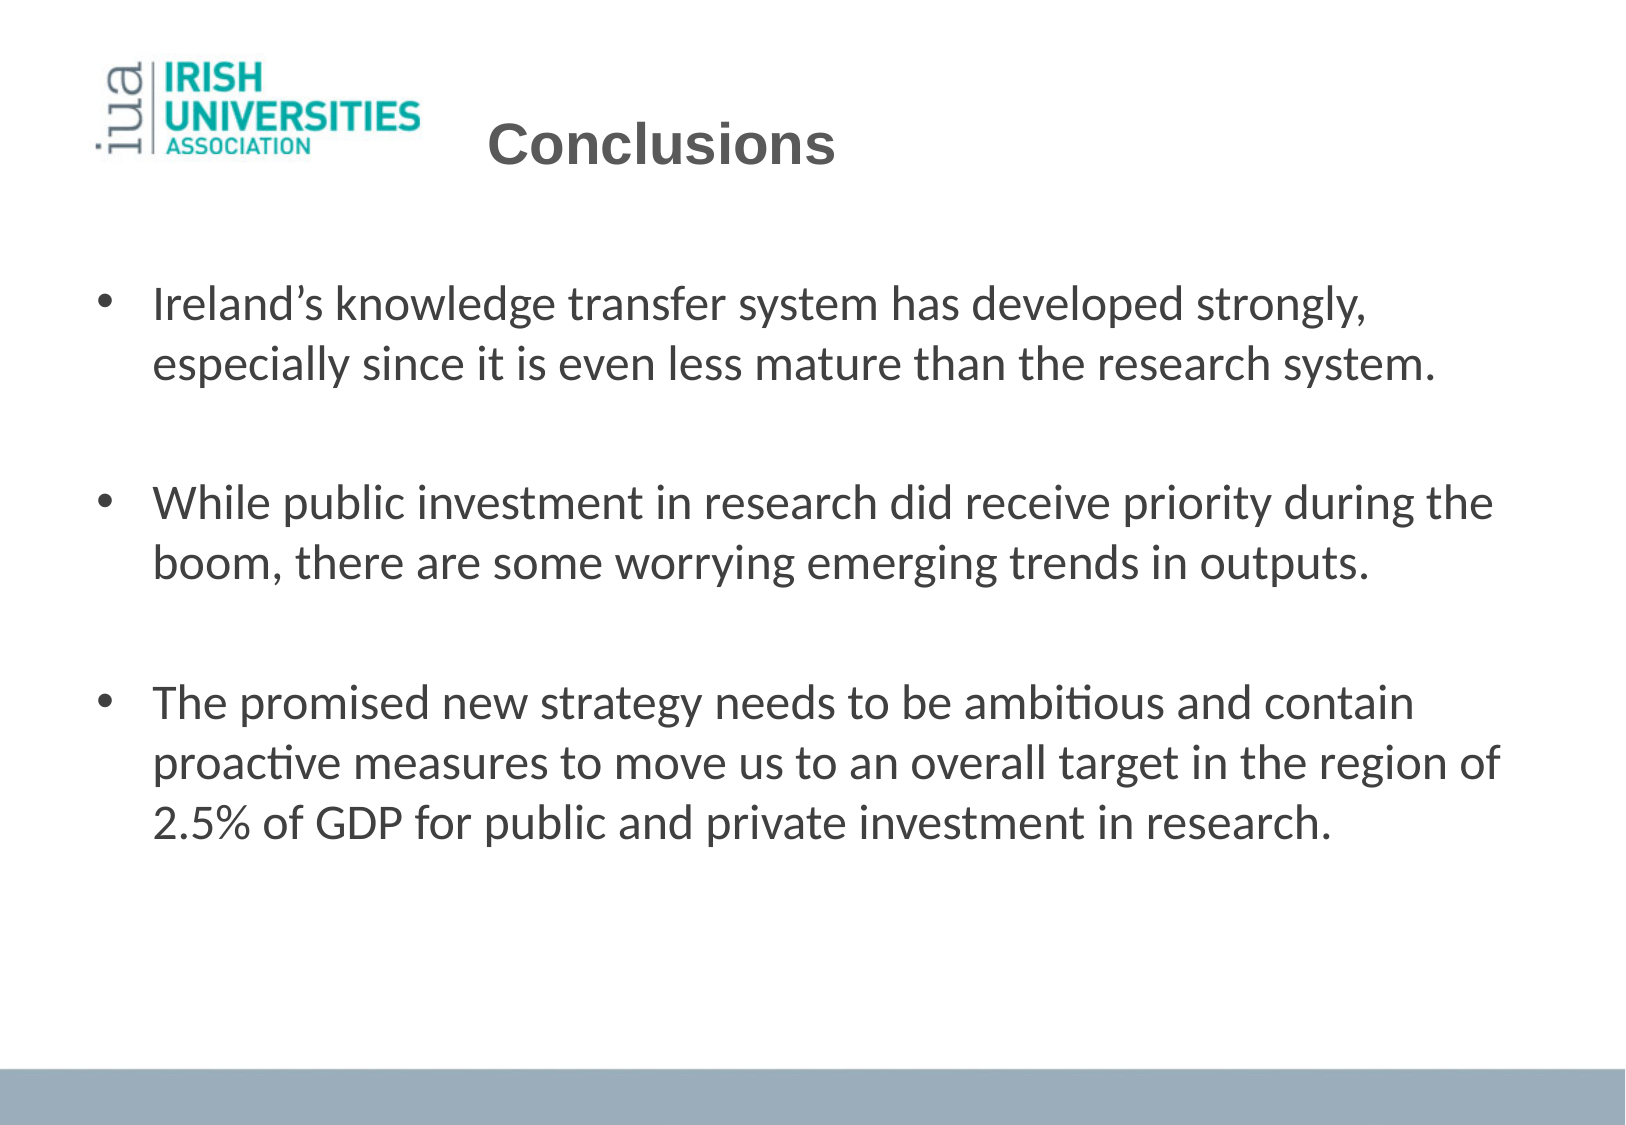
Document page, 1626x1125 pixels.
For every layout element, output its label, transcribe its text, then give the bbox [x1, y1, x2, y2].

text_box Conclusions [472, 98, 1565, 181]
text_box Ireland’s knowledge transfer system has developed strongly, especially since it is even less mature than the research system. While public investment in research did receive priority during the boom, there are some worrying emerging trends in outputs. The promised new strategy needs to be ambitious and contain proactive measures to move us to an overall target in the region of 2.5% of GDP for public and private investment in research. [81, 262, 1544, 1045]
picture [0, 0, 1626, 1125]
